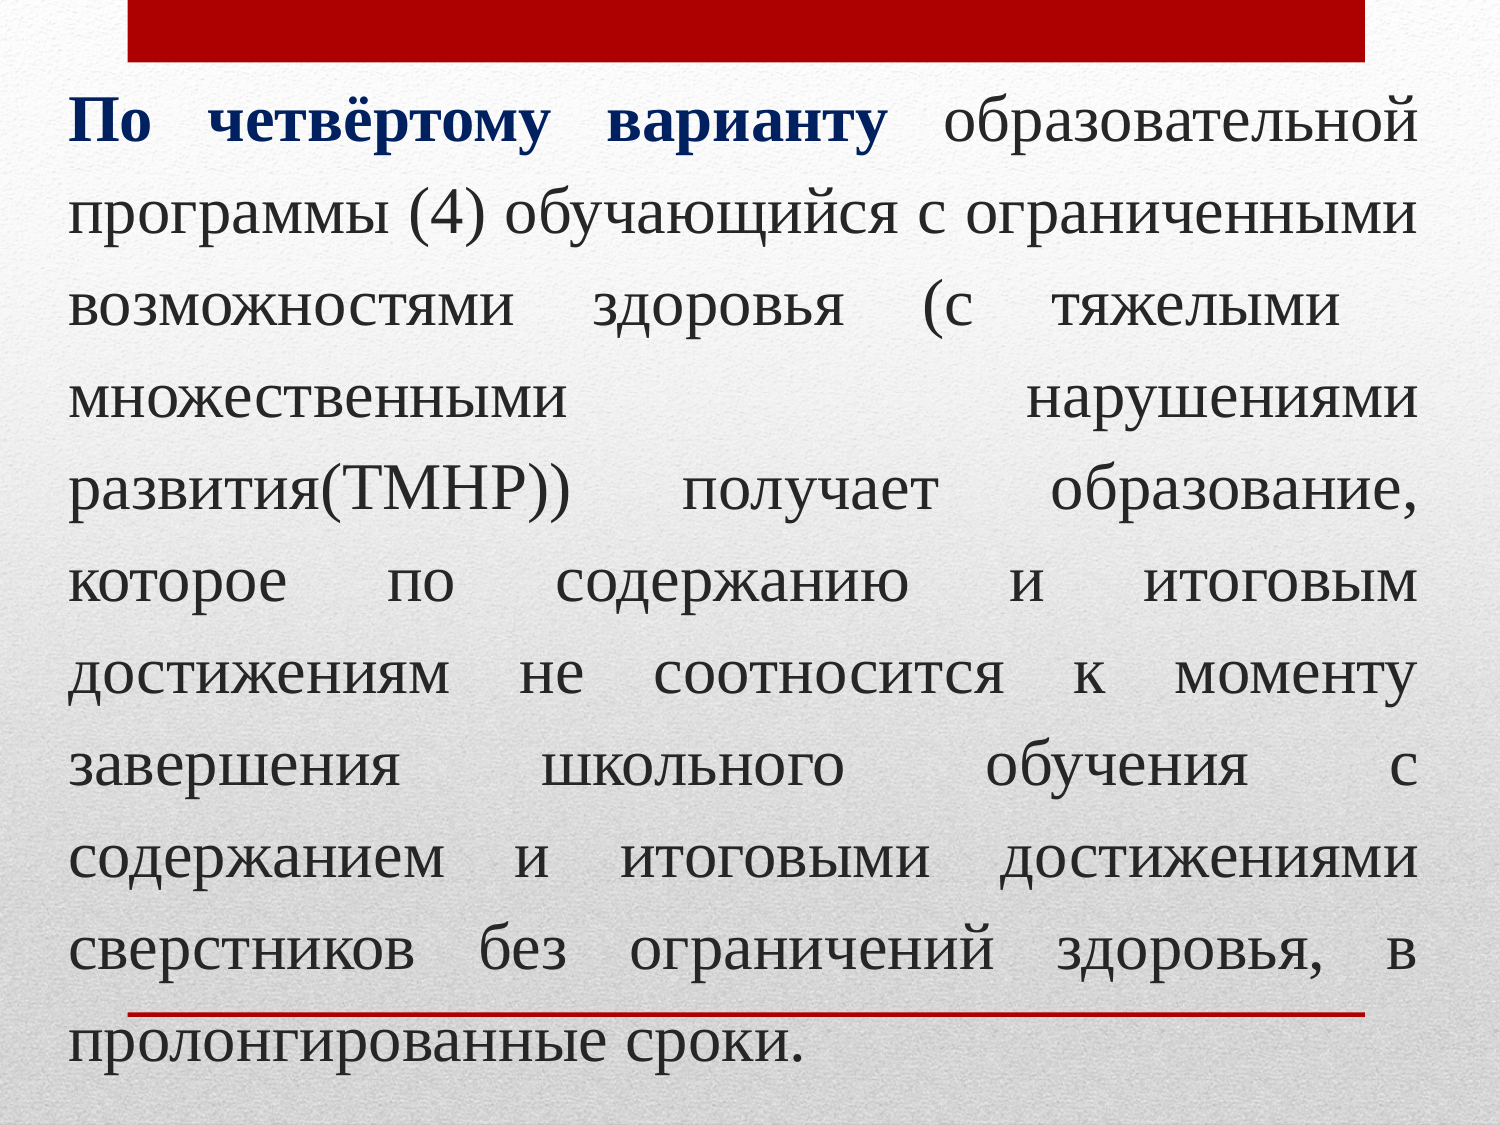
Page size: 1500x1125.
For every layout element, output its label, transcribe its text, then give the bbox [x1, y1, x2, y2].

title По четвёртому варианту образовательной программы (4) обучающийся с ограниченными возможностями здоровья (с тяжелыми множественными нарушениями развития(ТМНР)) получает образование, которое по содержанию и итоговым достижениям не соотносится к моменту завершения школьного обучения с содержанием и итоговыми достижениями сверстников без ограничений здоровья, в пролонгированные сроки. [53, 101, 1436, 1083]
